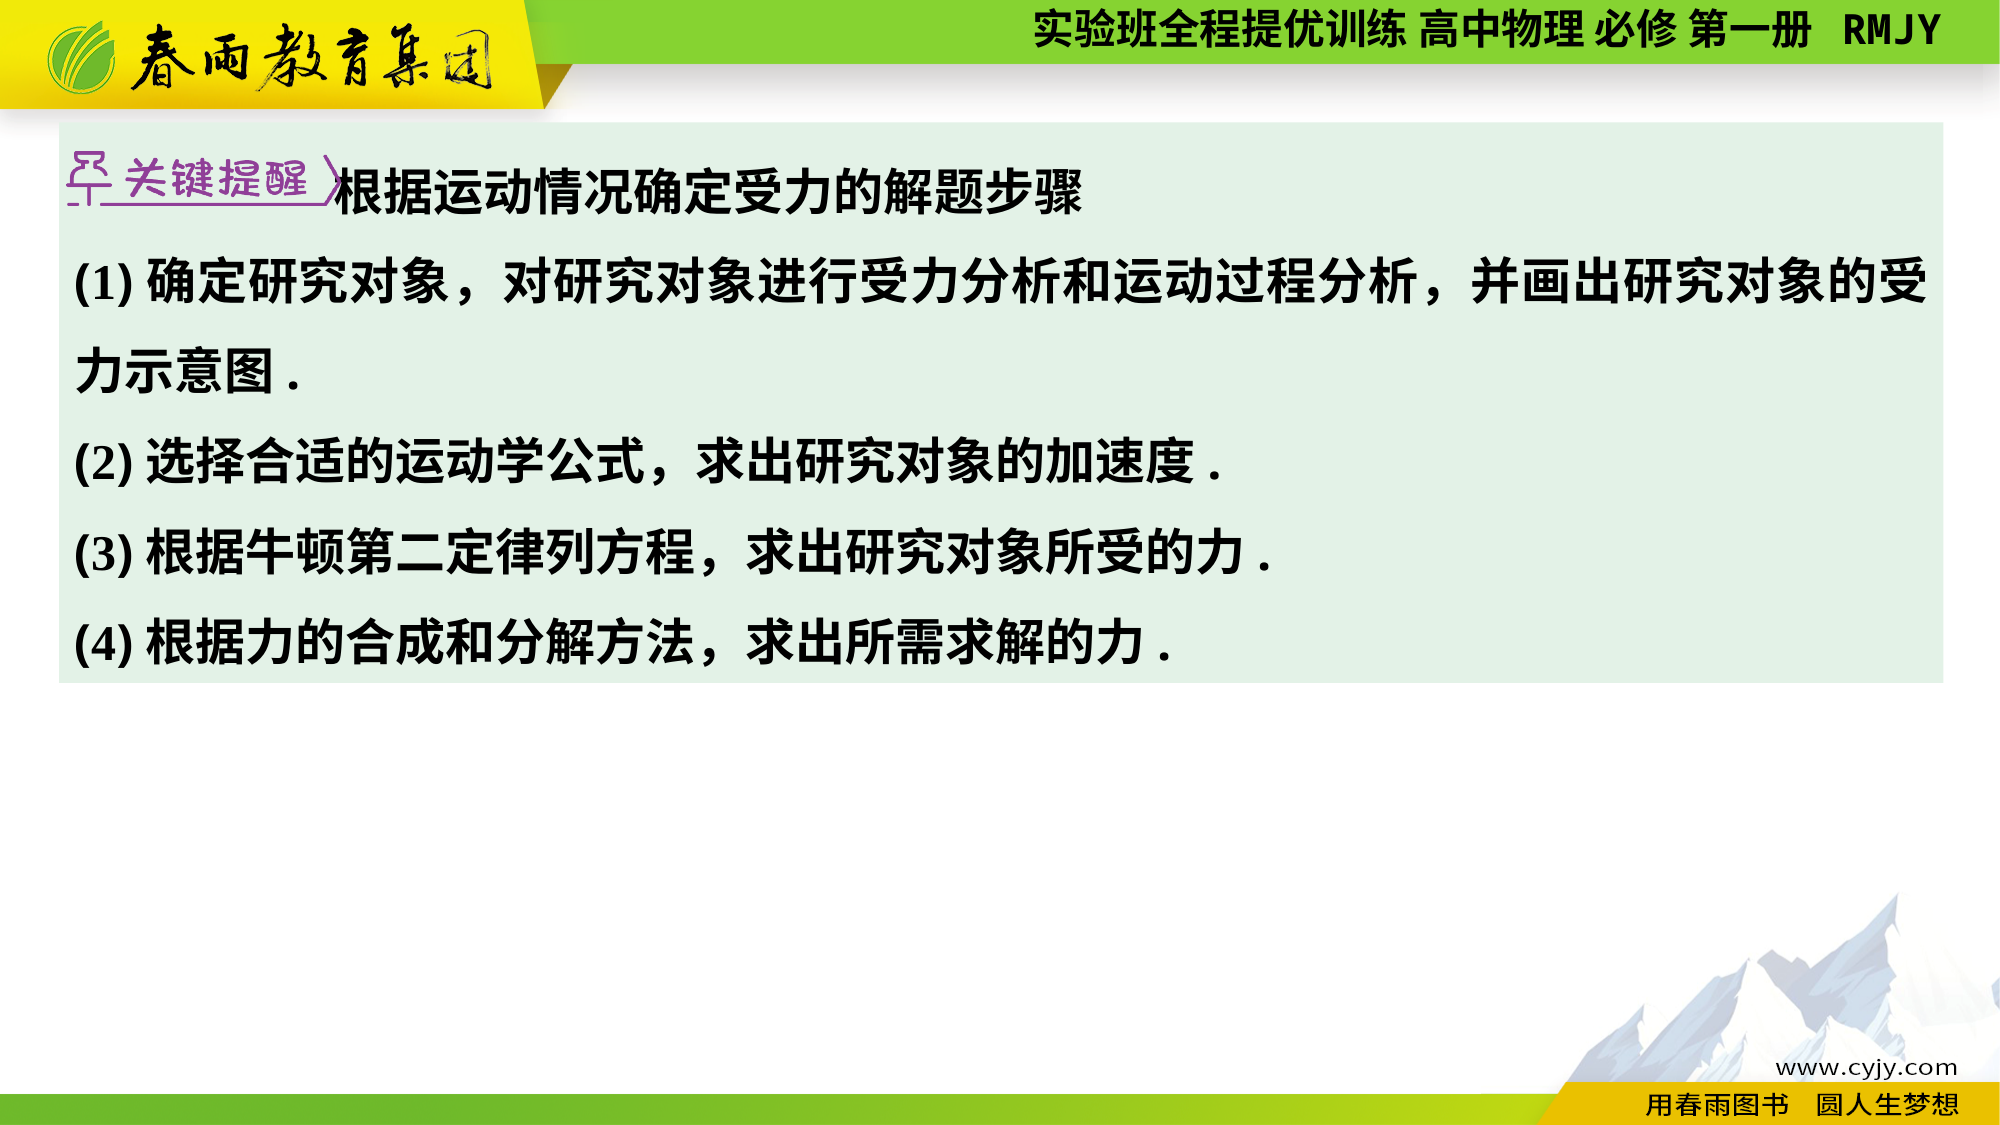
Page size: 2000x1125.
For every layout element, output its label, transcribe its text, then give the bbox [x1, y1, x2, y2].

list 根据运动情况确定受力的解题步骤 (1)确定研究对象，对研究对象进行受力分析和运动过程分析，并画出研究对象的受力示意图. (2)选择合适的运动学公式，求出研究对象的加速度. (3)根据牛顿第二定律列方程，求出研究对象所受的力. (4)根据力的合成和分解方法，求出所需求解的力. [59, 122, 1944, 683]
picture [0, 0, 2000, 1125]
